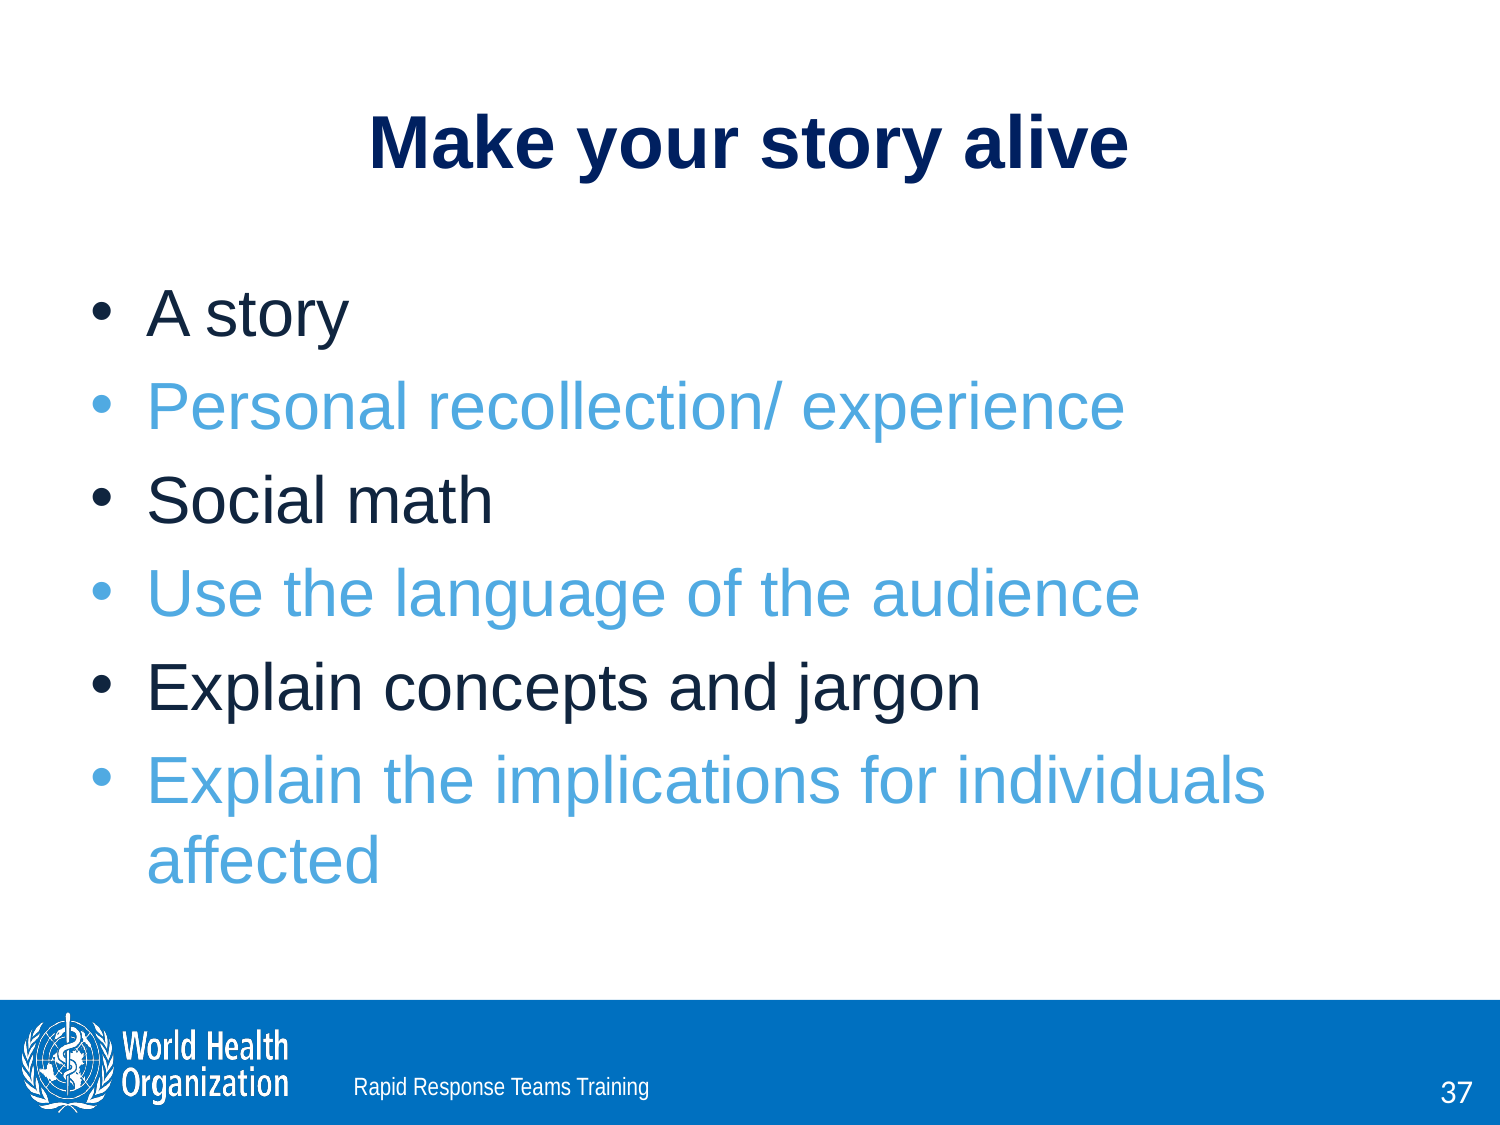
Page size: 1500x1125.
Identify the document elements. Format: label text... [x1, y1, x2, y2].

list A story Personal recollection/ experience Social math Use the language of the audience Explain concepts and jargon Explain the implications for individuals affected [75, 262, 1425, 1005]
picture [21, 1012, 288, 1113]
title Make your story alive [75, 45, 1425, 233]
